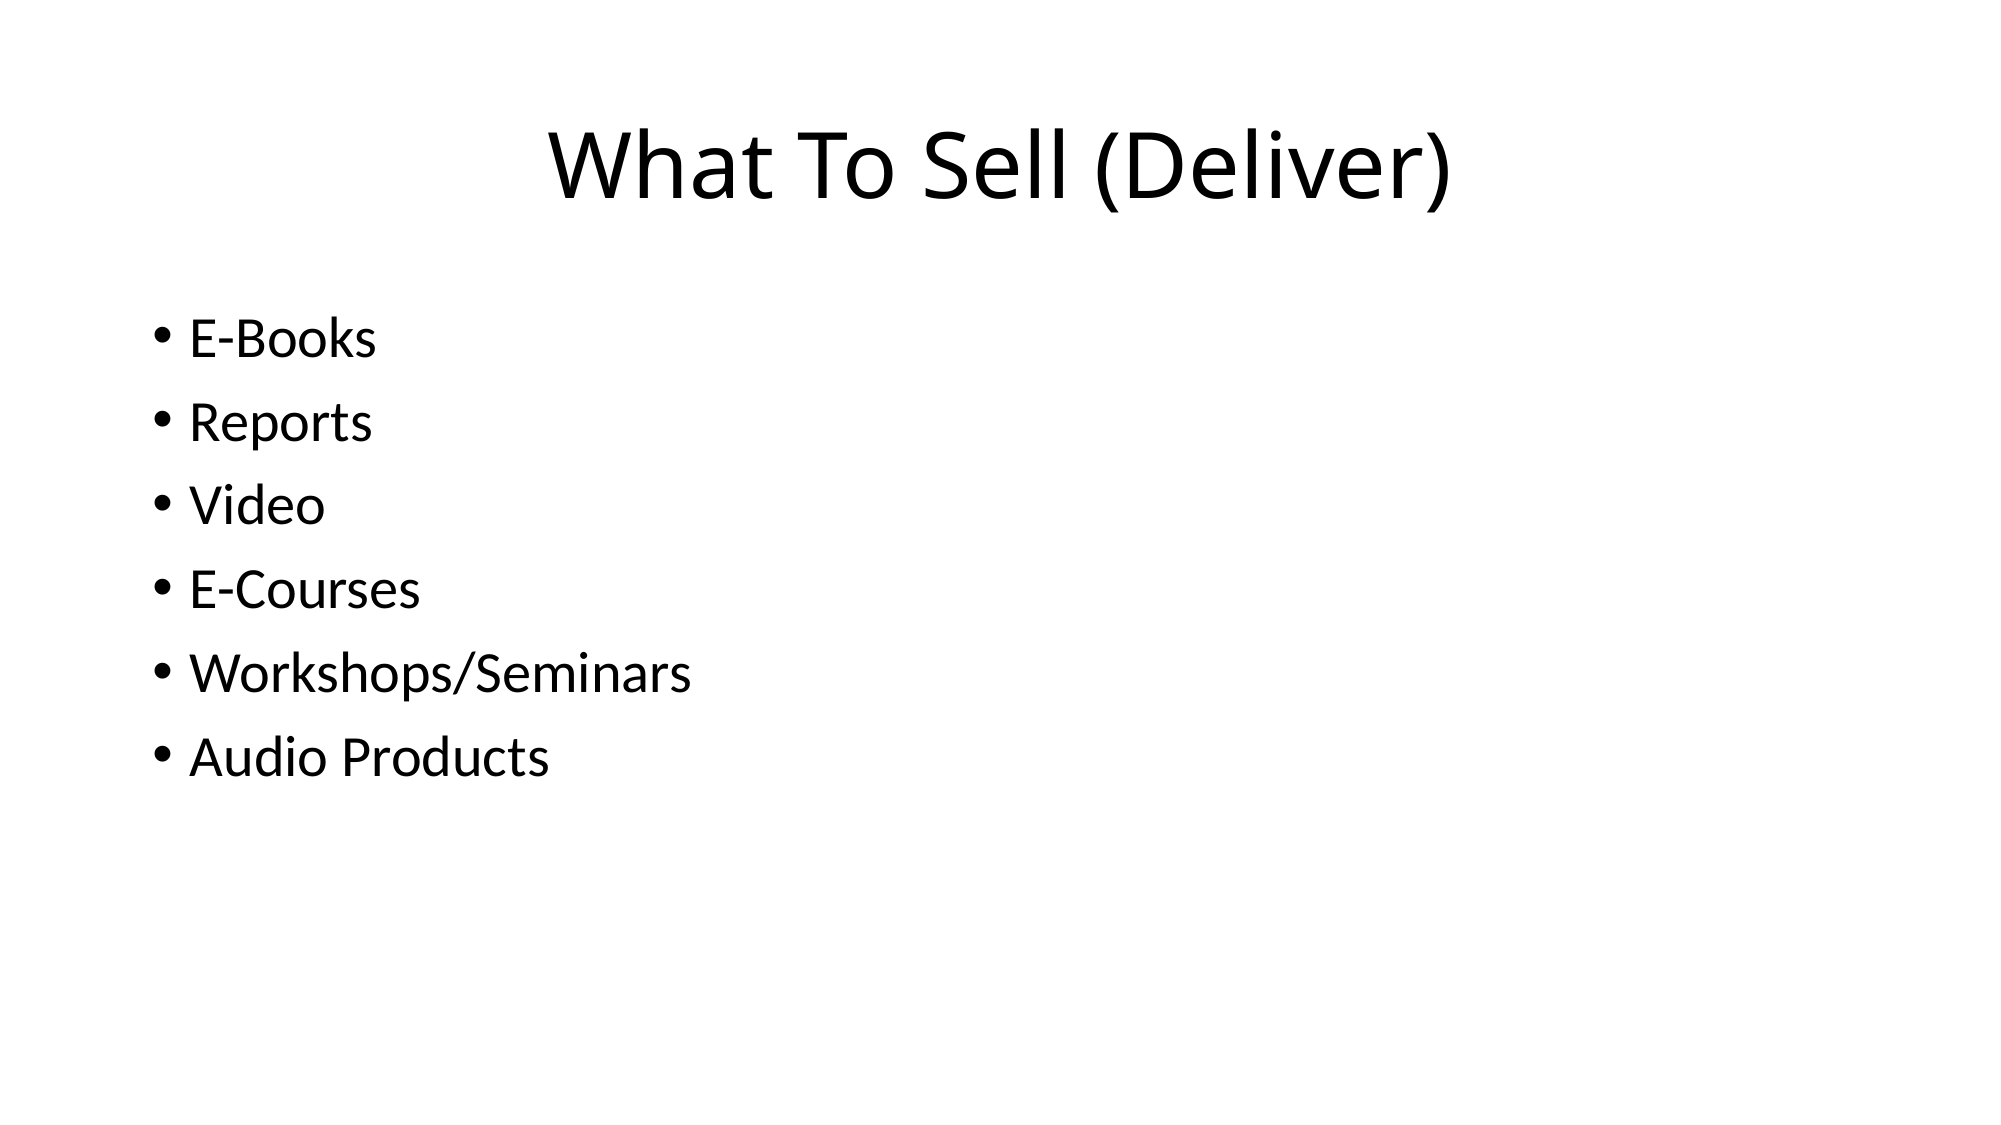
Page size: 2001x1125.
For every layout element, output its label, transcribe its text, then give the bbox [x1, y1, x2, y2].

title What To Sell (Deliver) [137, 59, 1863, 278]
list E-Books Reports Video E-Courses Workshops/Seminars Audio Products [137, 299, 1863, 1014]
